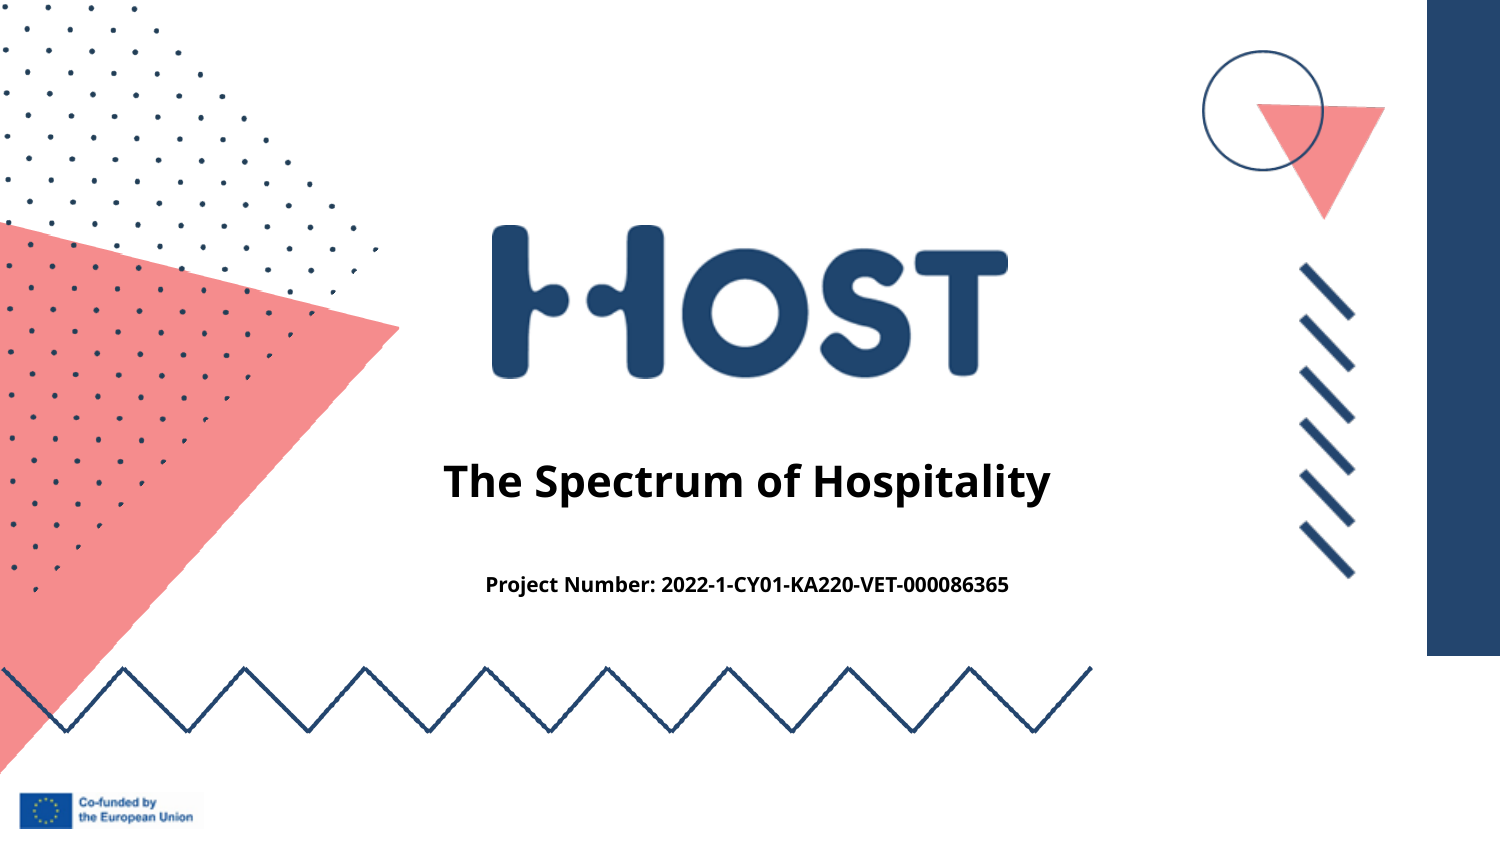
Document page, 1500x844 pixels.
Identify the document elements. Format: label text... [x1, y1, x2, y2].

picture [1202, 50, 1385, 220]
picture [492, 225, 1008, 379]
picture [1427, 0, 1500, 656]
subtitle The Spectrum of Hospitality Project Number: 2022-1-CY01-KA220-VET-000086365 [203, 436, 1291, 641]
picture [1298, 261, 1357, 582]
picture [0, 0, 1093, 844]
